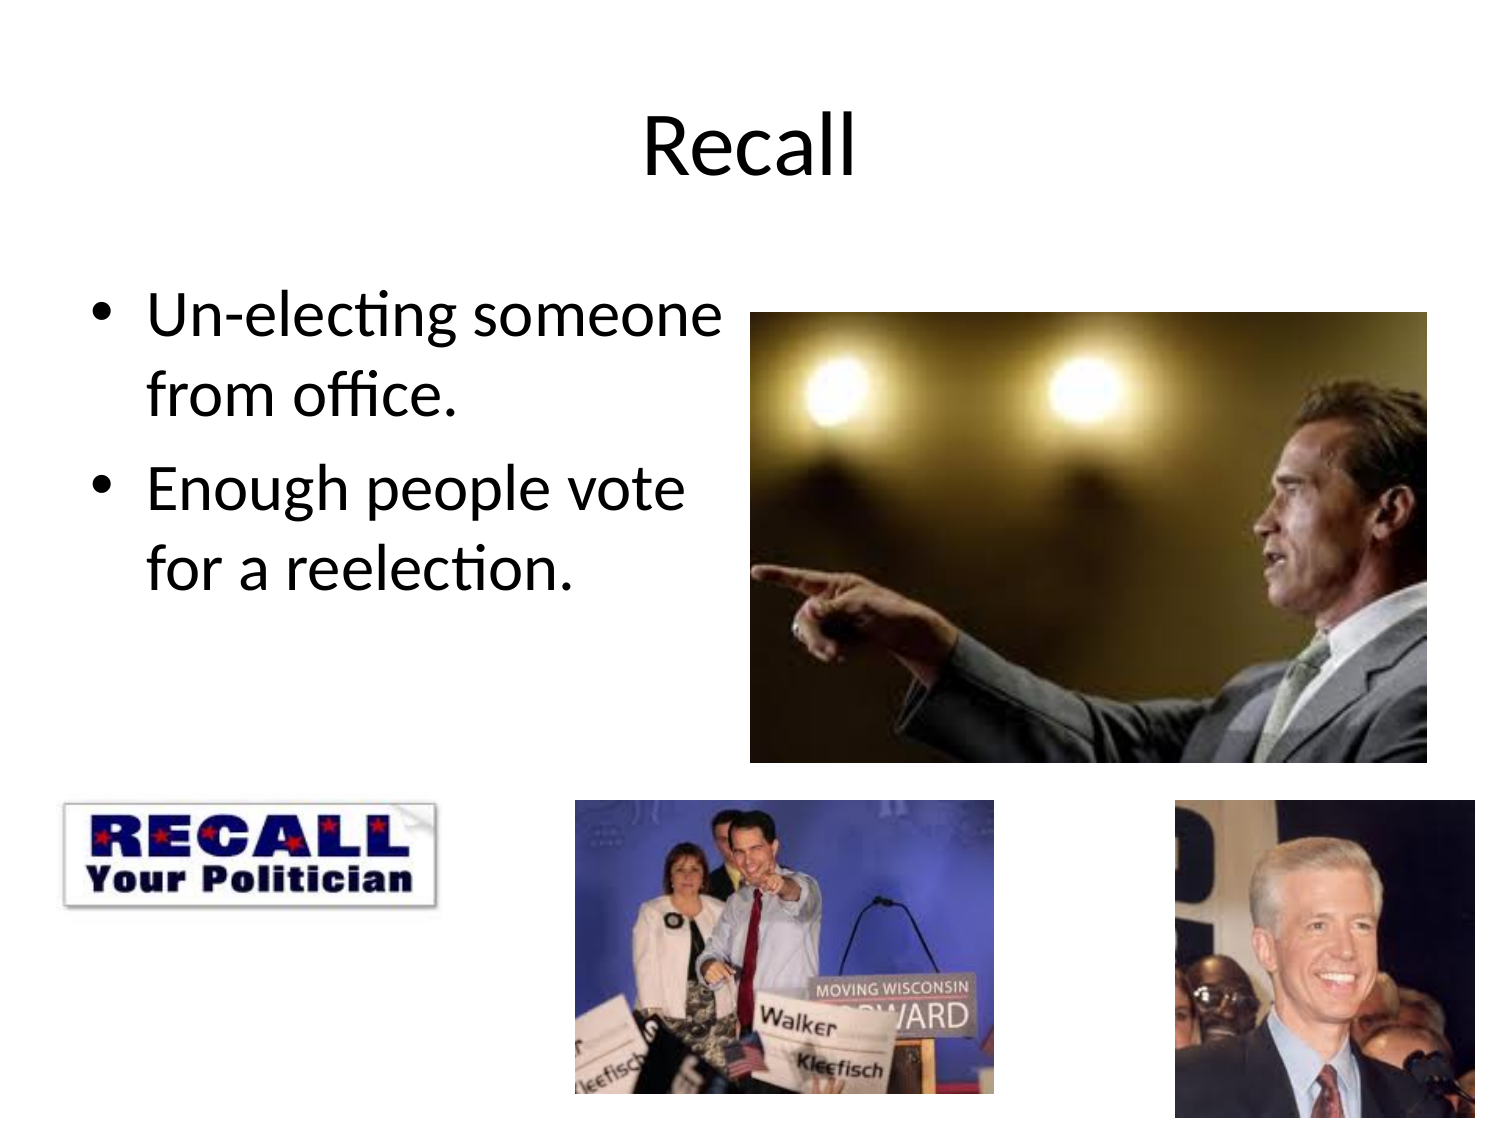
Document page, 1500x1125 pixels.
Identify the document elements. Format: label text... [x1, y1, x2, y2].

title Recall [75, 45, 1425, 233]
picture [1174, 800, 1476, 1118]
picture [55, 662, 444, 1051]
picture [749, 312, 1427, 763]
list Un-electing someone from office. Enough people vote for a reelection. [75, 262, 775, 763]
picture [574, 799, 994, 1095]
